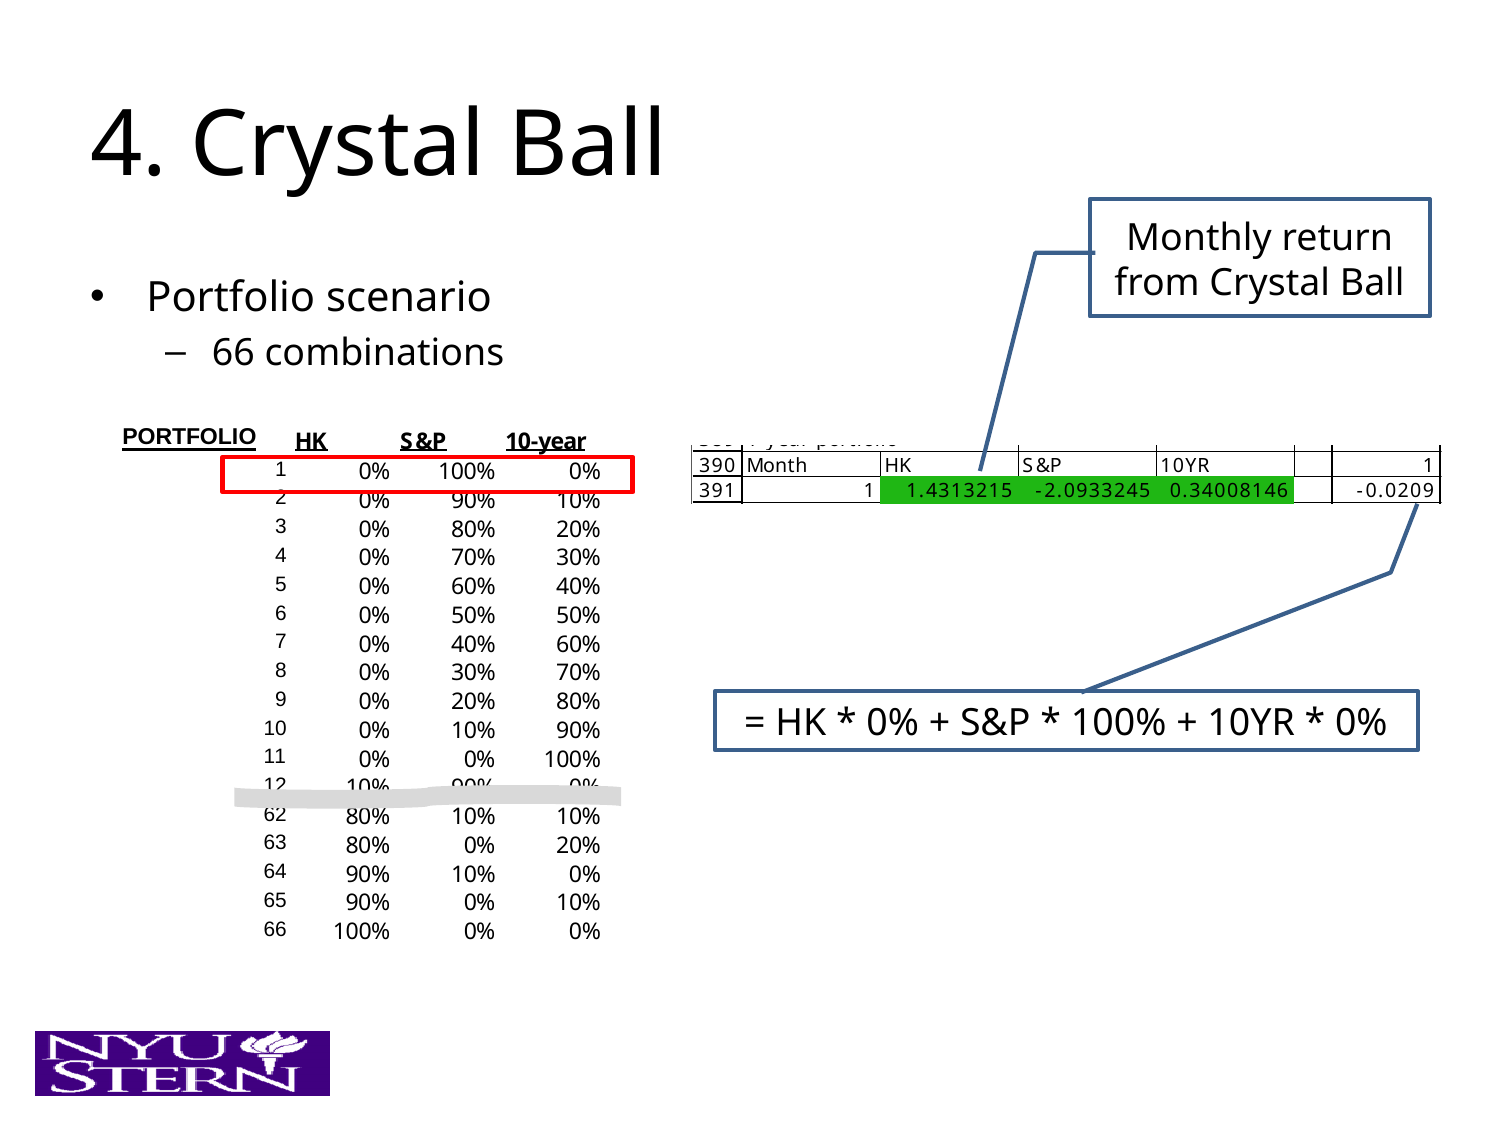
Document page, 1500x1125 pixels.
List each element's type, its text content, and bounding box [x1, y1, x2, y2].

text_box [612, 784, 624, 809]
picture [116, 421, 608, 944]
text_box Monthly return from Crystal Ball [984, 197, 1432, 443]
picture [34, 1030, 330, 1097]
picture [691, 445, 1442, 505]
text_box [612, 455, 635, 494]
list Portfolio scenario 66 combinations [75, 262, 1442, 1005]
title 4. Crystal Ball [75, 45, 1425, 233]
text_box = HK * 0% + S&P * 100% + 10YR * 0% [713, 512, 1420, 752]
